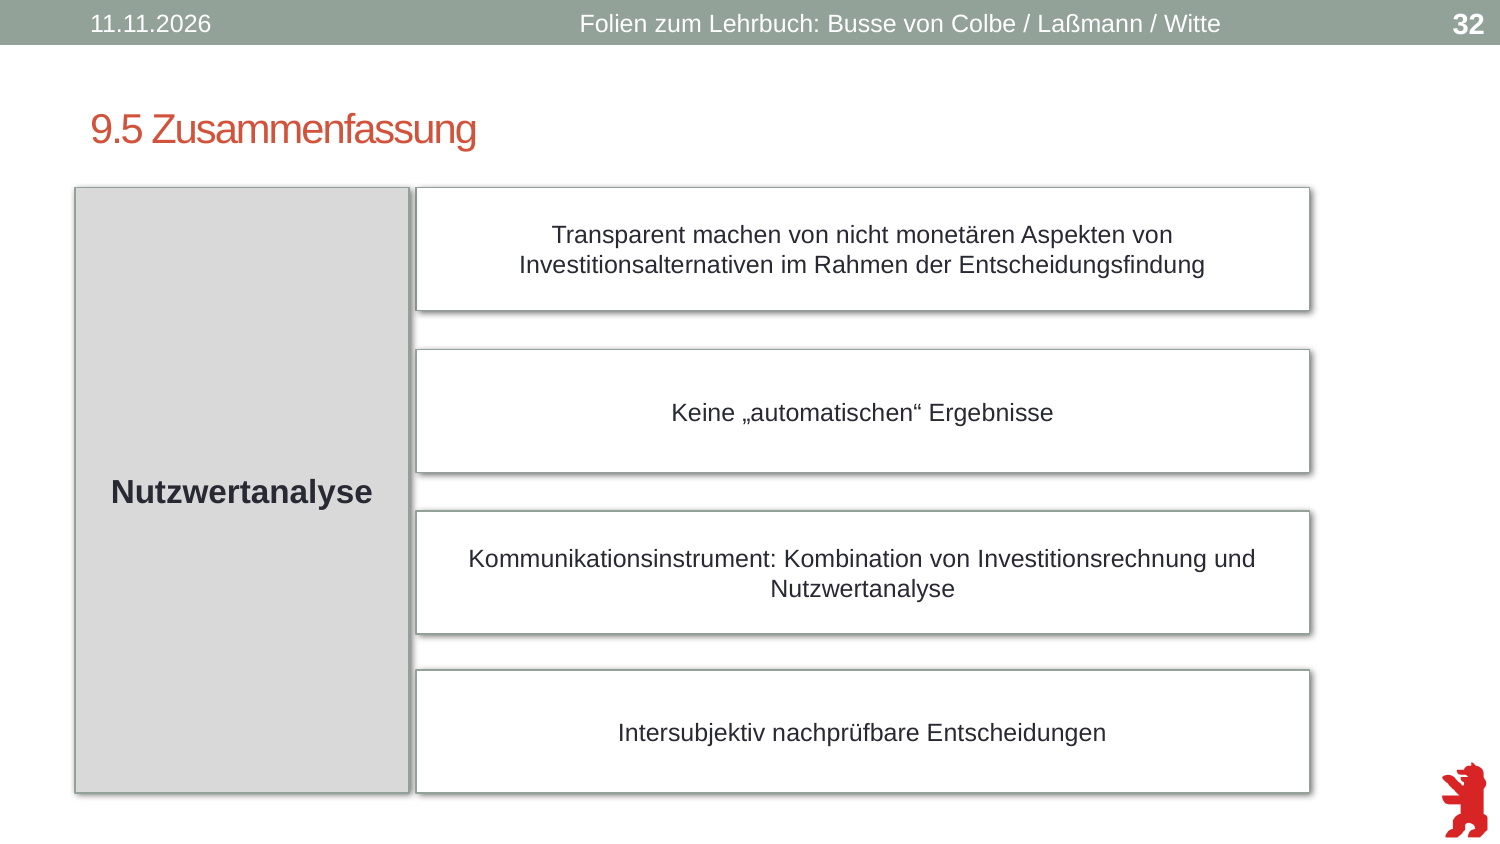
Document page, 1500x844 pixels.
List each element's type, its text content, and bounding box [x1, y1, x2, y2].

text_box Kommunikationsinstrument: Kombination von Investitionsrechnung und Nutzwertanalyse [415, 510, 1310, 635]
slide_number 32 [1325, 2, 1500, 43]
footer Folien zum Lehrbuch: Busse von Colbe / Laßmann / Witte [562, 2, 1238, 43]
title 9.5 Zusammenfassung [75, 65, 1500, 188]
text_box Transparent machen von nicht monetären Aspekten von Investitionsalternativen im Rahmen der Entscheidungsfindung [416, 187, 1310, 311]
text_box Nutzwertanalyse [74, 187, 410, 794]
picture [1434, 760, 1500, 844]
text_box Intersubjektiv nachprüfbare Entscheidungen [415, 669, 1310, 794]
text_box Keine „automatischen“ Ergebnisse [415, 349, 1310, 473]
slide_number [75, 2, 550, 43]
